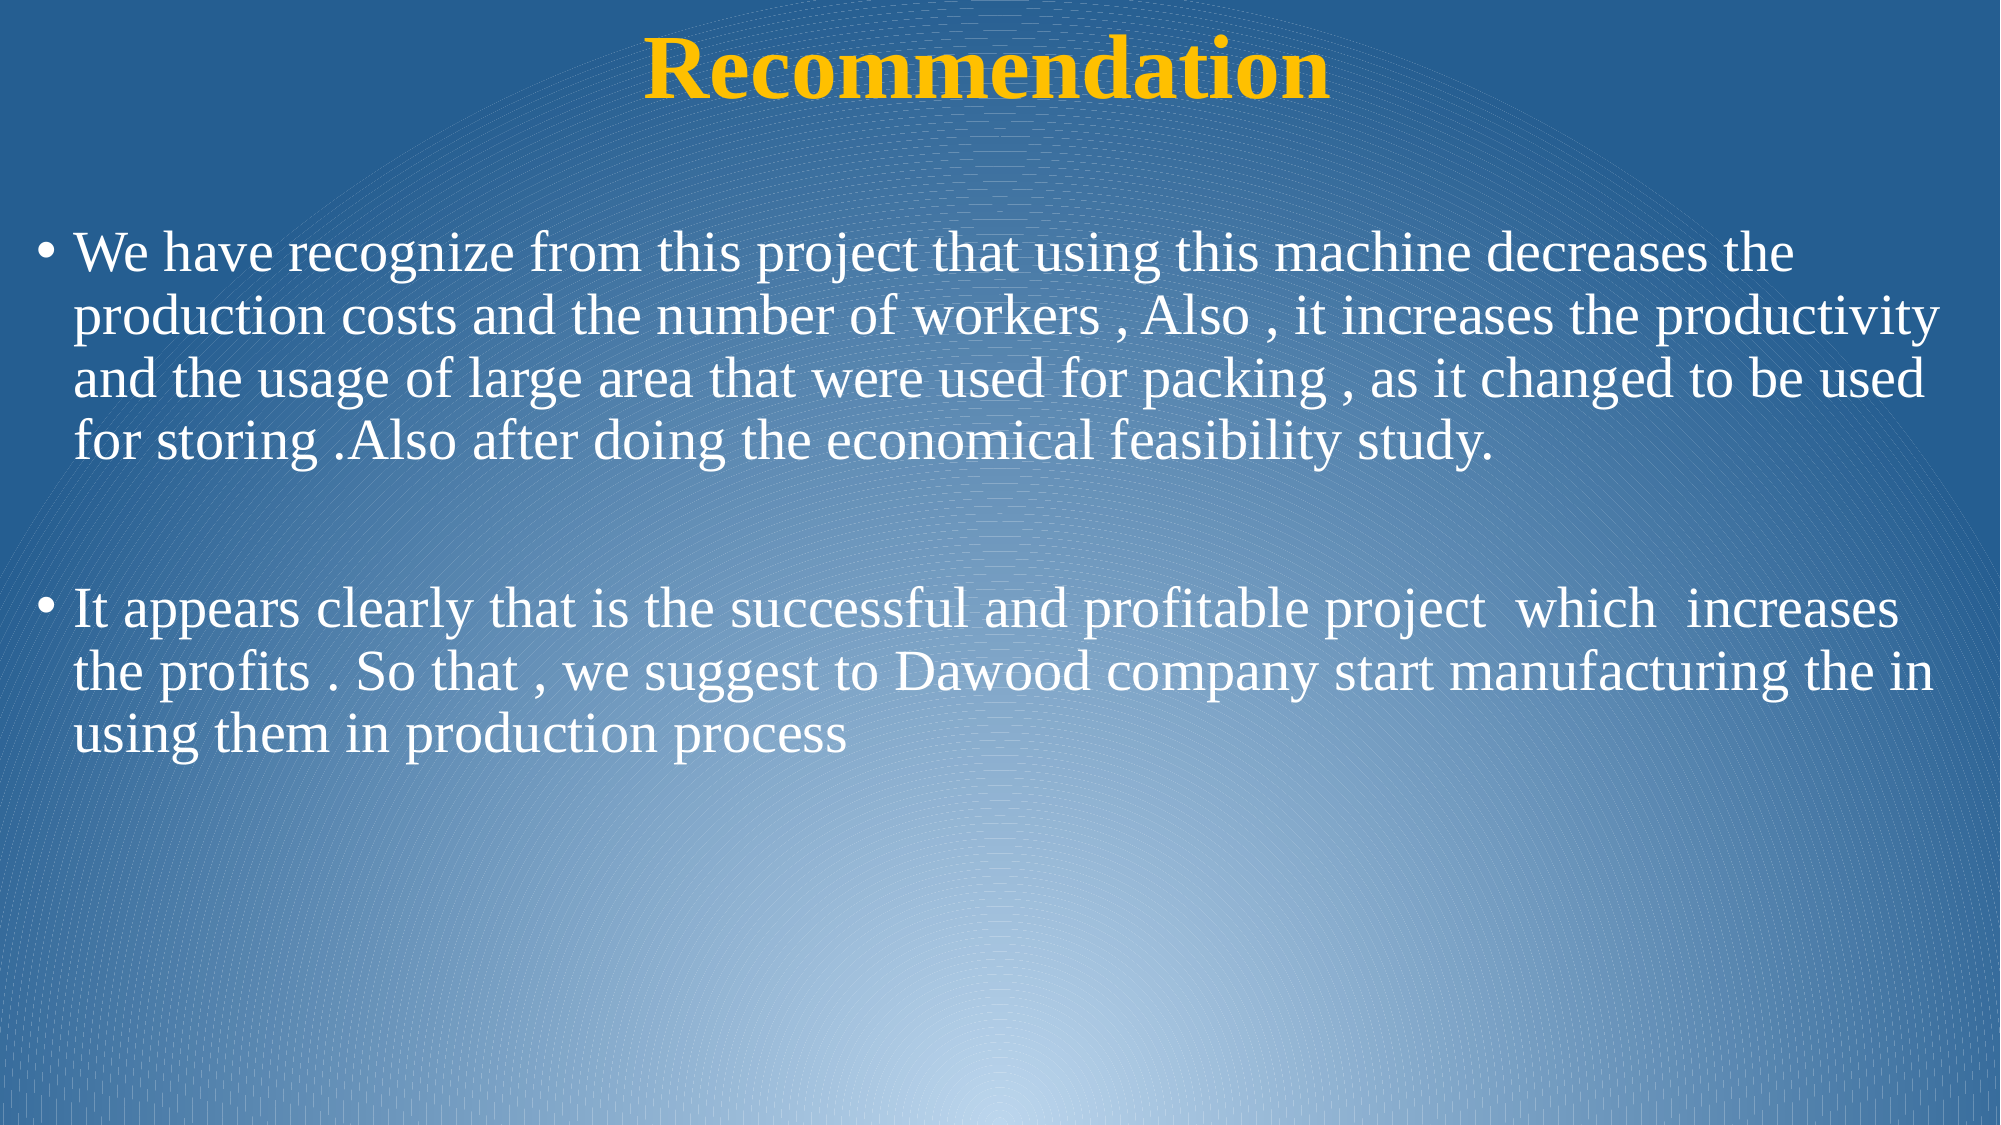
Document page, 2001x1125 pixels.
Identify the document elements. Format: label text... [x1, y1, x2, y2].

title Recommendation [137, 0, 1863, 178]
list We have recognize from this project that using this machine decreases the production costs and the number of workers , Also , it increases the productivity and the usage of large area that were used for packing , as it changed to be used for storing .Also after doing the economical feasibility study. It appears clearly that is the successful and profitable project which increases the profits . So that , we suggest to Dawood company start manufacturing the in using them in production process [21, 213, 1965, 1125]
